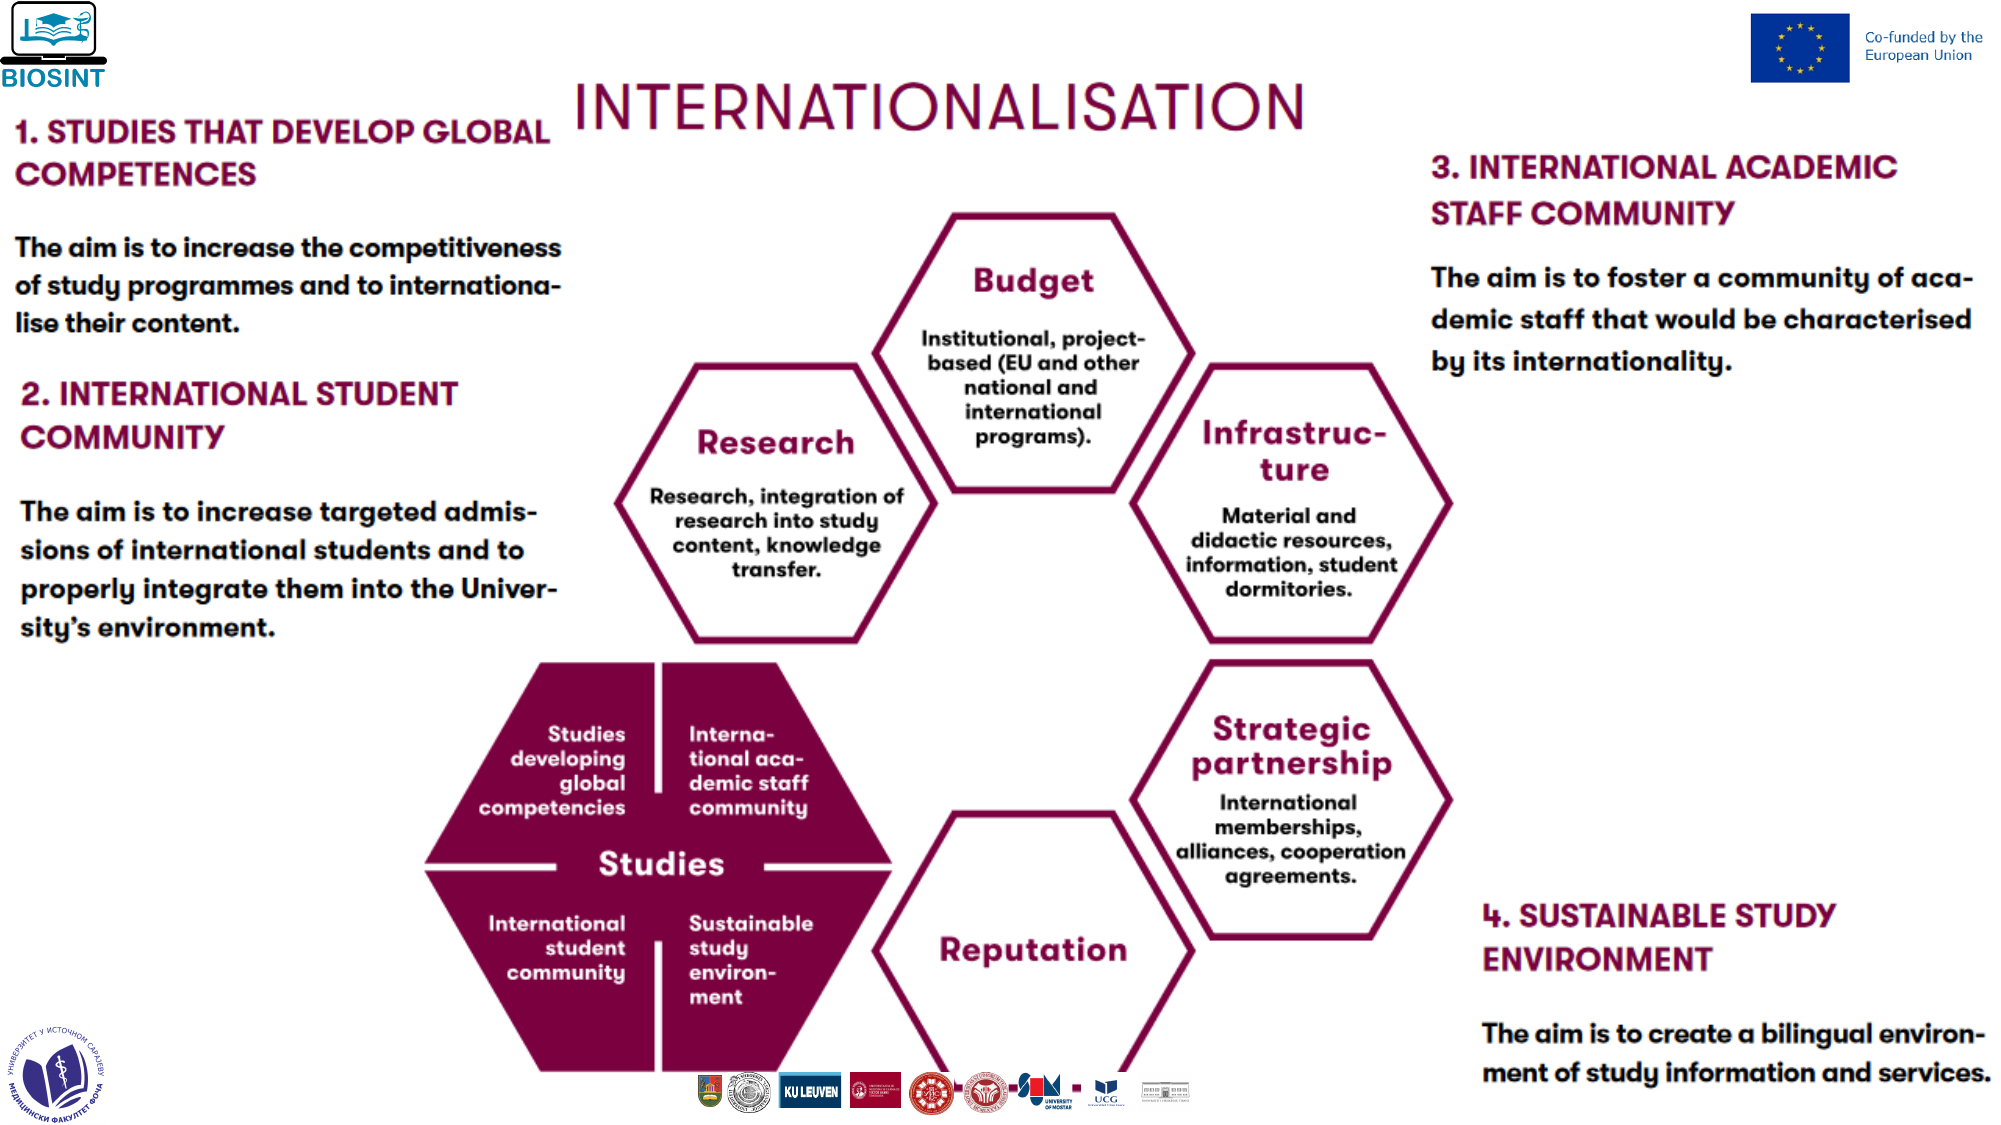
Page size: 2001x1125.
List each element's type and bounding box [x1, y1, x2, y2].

picture [1476, 890, 2000, 1091]
picture [1746, 1, 2000, 90]
picture [3, 1024, 107, 1125]
text_box [698, 1072, 1196, 1125]
picture [32, 72, 40, 83]
picture [3, 73, 1979, 1125]
picture [77, 79, 83, 87]
picture [0, 1, 107, 87]
